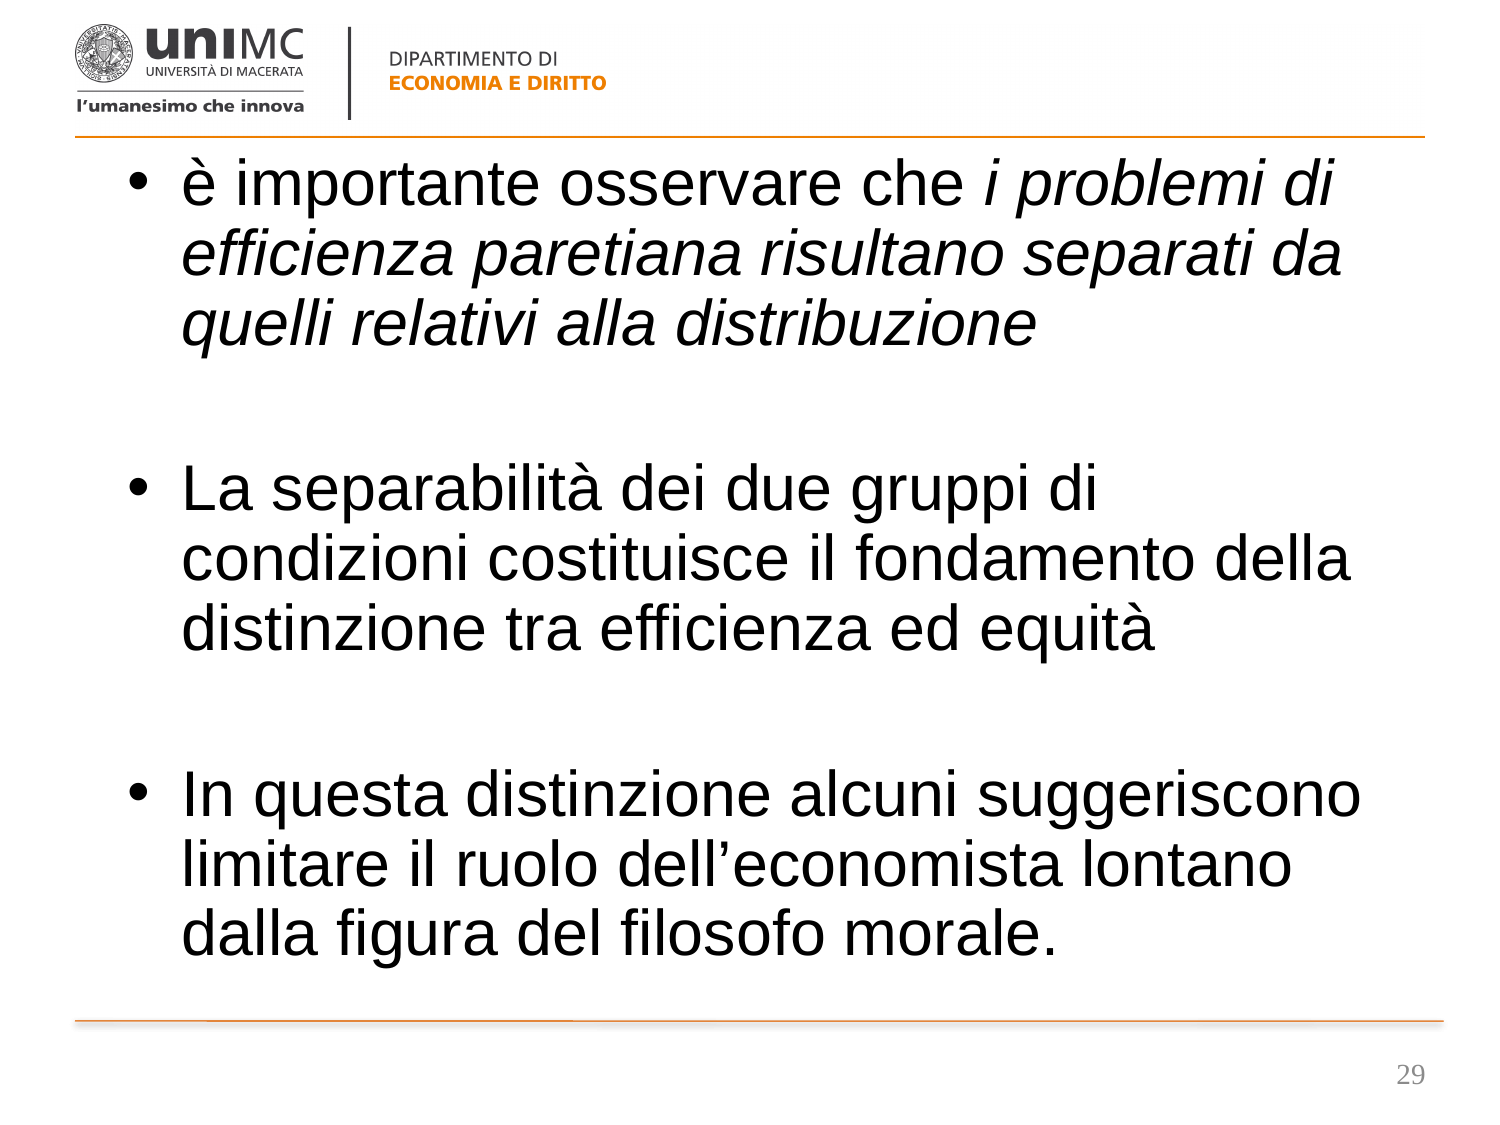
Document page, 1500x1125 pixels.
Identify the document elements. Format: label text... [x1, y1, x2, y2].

picture [75, 24, 1425, 138]
slide_number 29 [1091, 1042, 1442, 1103]
list è importante osservare che i problemi di efficienza paretiana risultano separati da quelli relativi alla distribuzione La separabilità dei due gruppi di condizioni costituisce il fondamento della distinzione tra efficienza ed equità In questa distinzione alcuni suggeriscono limitare il ruolo dell’economista lontano dalla figura del filosofo morale. [112, 142, 1388, 1052]
